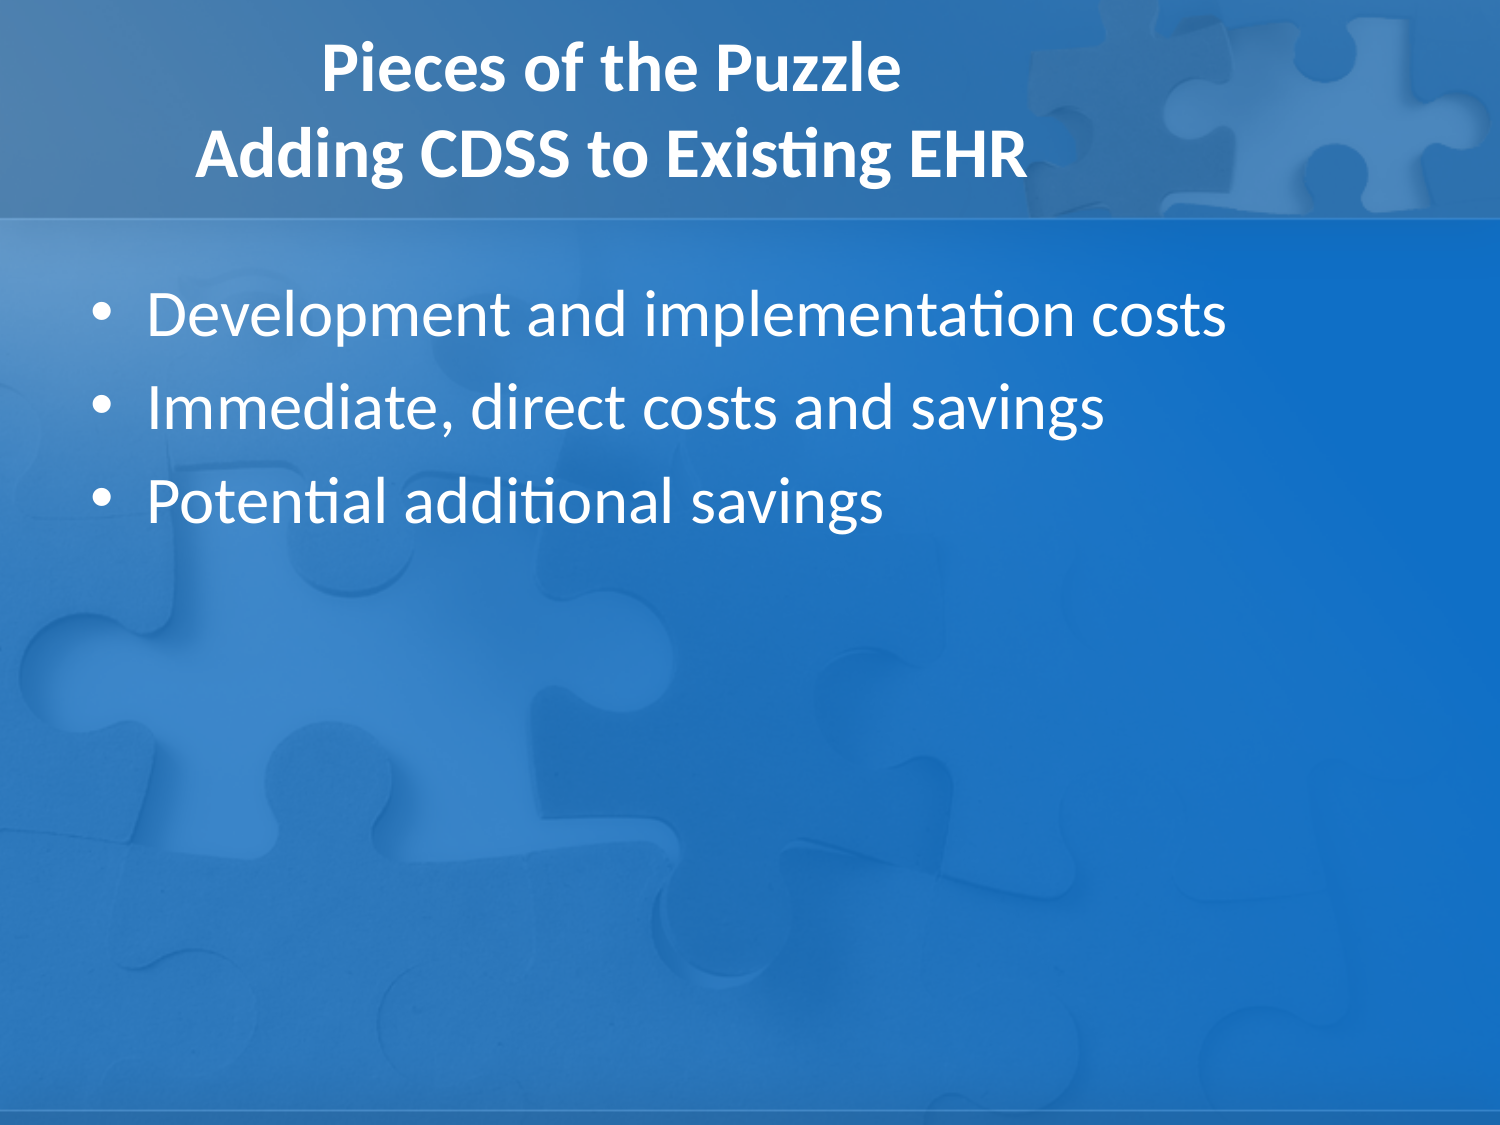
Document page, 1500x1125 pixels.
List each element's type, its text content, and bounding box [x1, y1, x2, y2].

list Development and implementation costs Immediate, direct costs and savings Potential additional savings [75, 262, 1425, 1005]
title Pieces of the Puzzle Adding CDSS to Existing EHR [0, 12, 1225, 200]
picture [0, 0, 1500, 1125]
